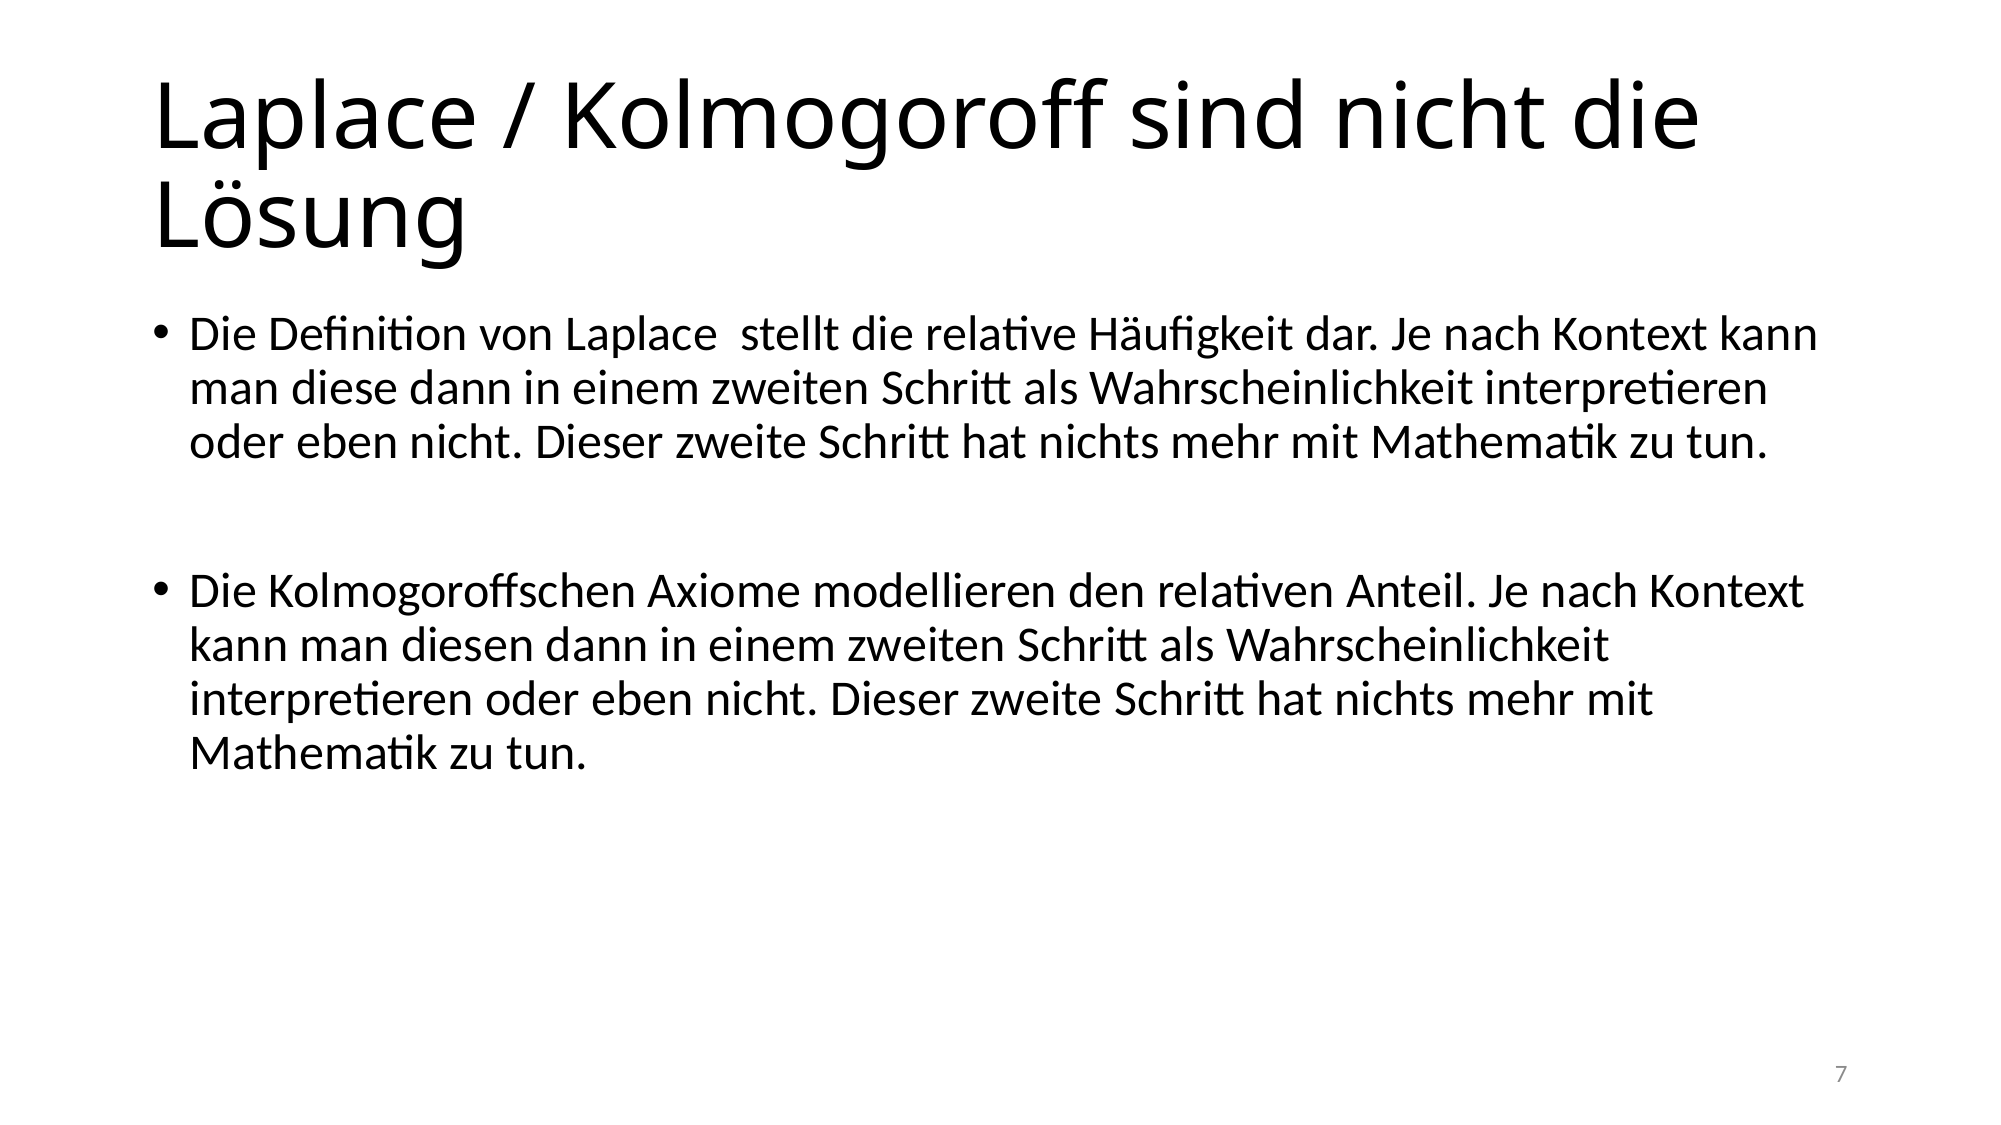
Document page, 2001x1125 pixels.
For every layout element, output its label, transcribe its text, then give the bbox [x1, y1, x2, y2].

title Laplace / Kolmogoroff sind nicht die Lösung [137, 59, 1863, 278]
slide_number 7 [1412, 1042, 1863, 1103]
